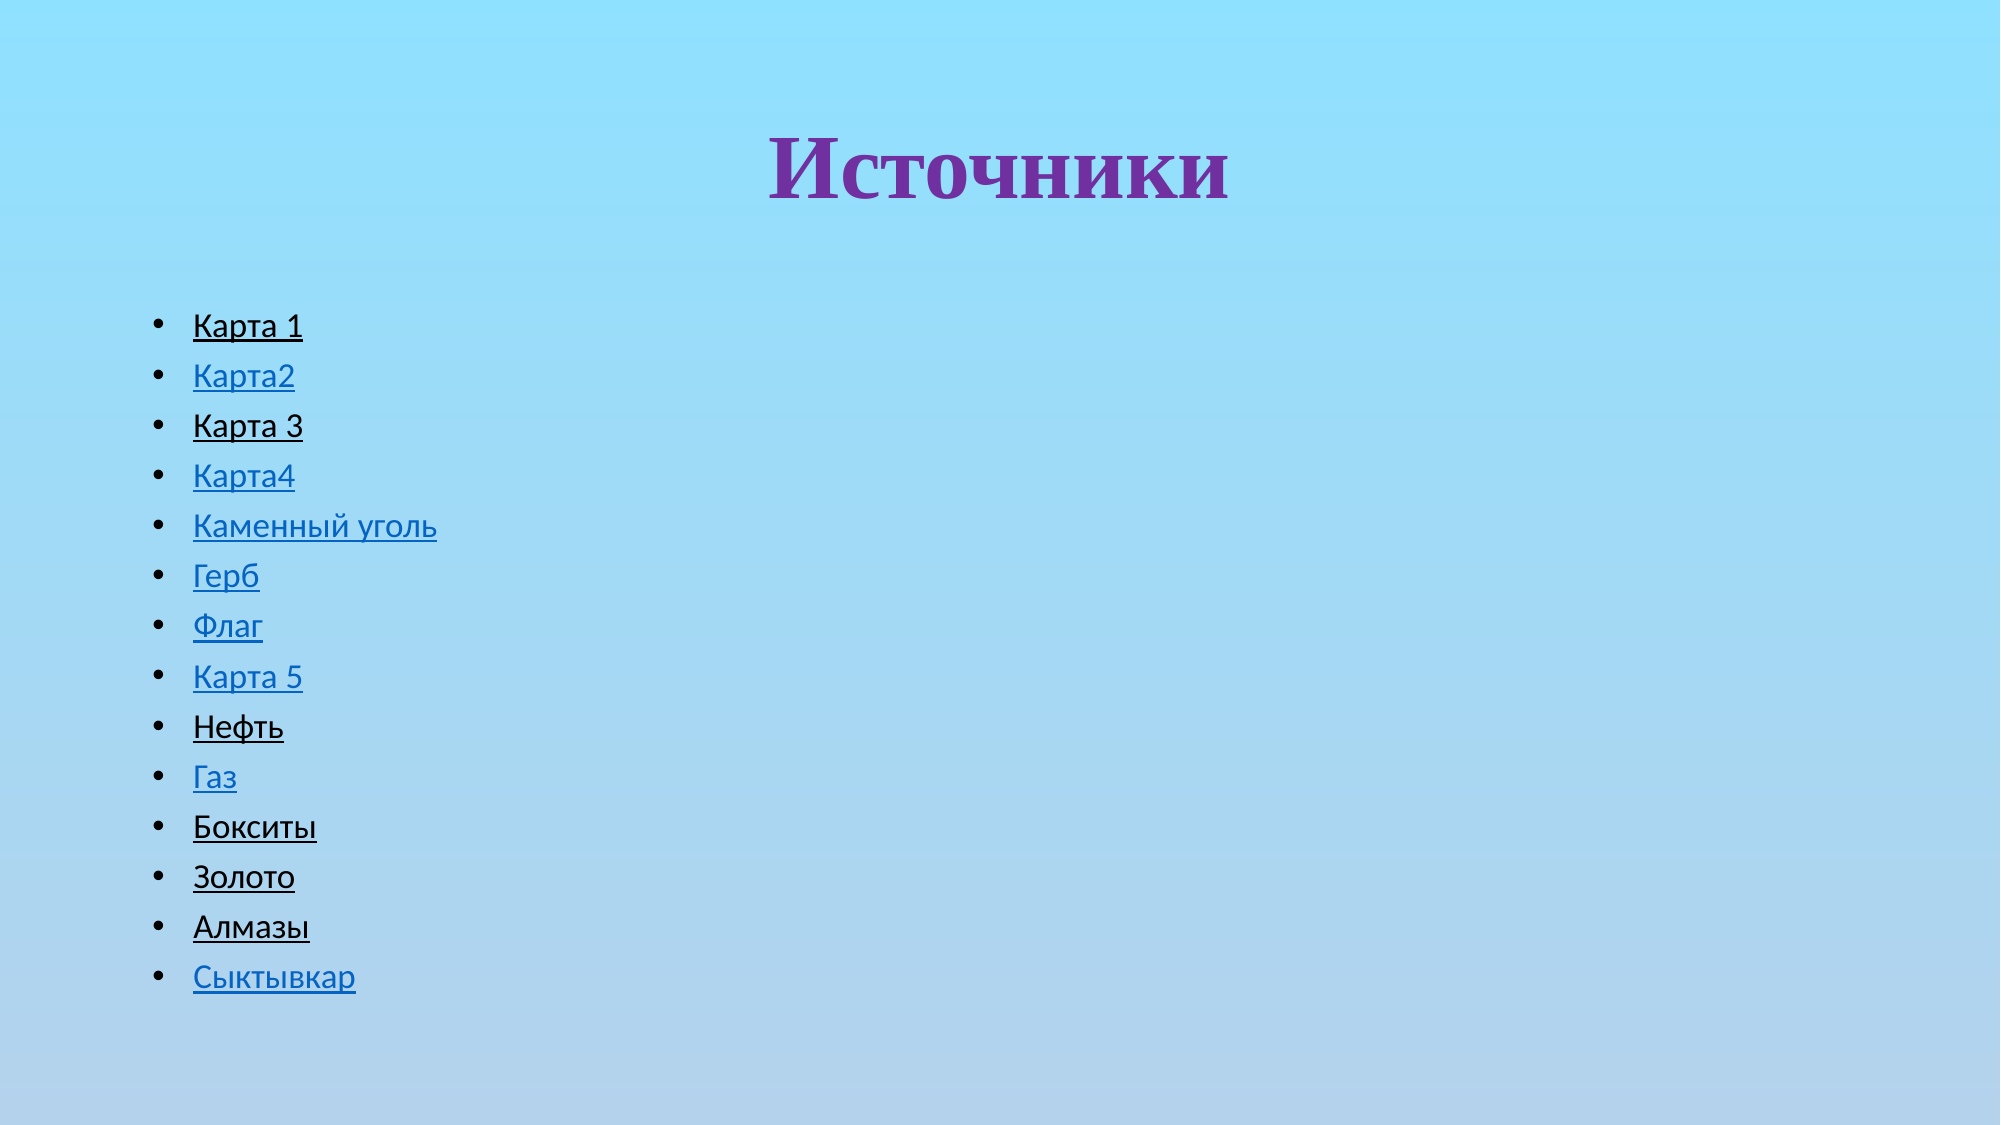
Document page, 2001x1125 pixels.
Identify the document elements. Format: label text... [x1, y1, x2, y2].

title Источники [137, 59, 1863, 278]
list Карта 1 Карта2 Карта 3 Карта4 Каменный уголь Герб Флаг Карта 5 Нефть Газ Бокситы Золото Алмазы Сыктывкар [137, 299, 1863, 1014]
